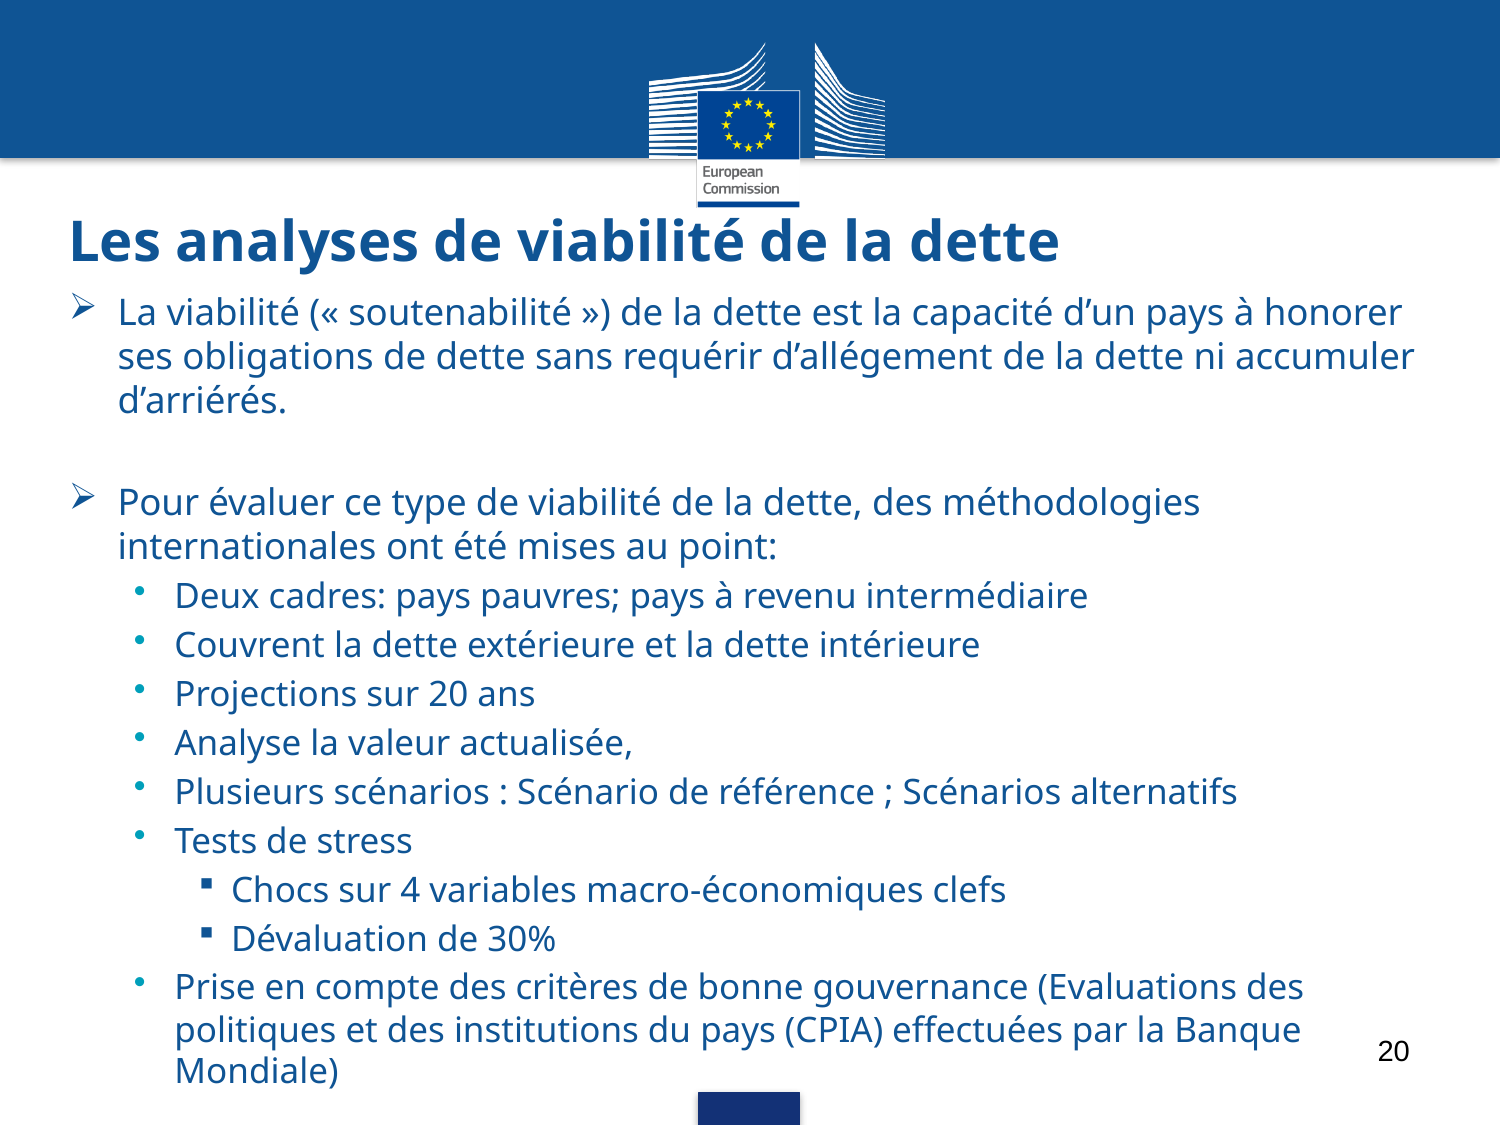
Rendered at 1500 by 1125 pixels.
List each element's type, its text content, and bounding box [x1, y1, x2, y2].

picture [649, 42, 885, 197]
slide_number 20 [1074, 1024, 1426, 1103]
title Les analyses de viabilité de la dette [52, 197, 1404, 281]
list La viabilité (« soutenabilité ») de la dette est la capacité d’un pays à honorer ses obligations de dette sans requérir d’allégement de la dette ni accumuler d’arriérés. Pour évaluer ce type de viabilité de la dette, des méthodologies internationales ont été mises au point: Deux cadres: pays pauvres; pays à revenu intermédiaire Couvrent la dette extérieure et la dette intérieure Projections sur 20 ans Analyse la valeur actualisée, Plusieurs scénarios : Scénario de référence ; Scénarios alternatifs Tests de stress Chocs sur 4 variables macro-économiques clefs Dévaluation de 30% Prise en compte des critères de bonne gouvernance (Evaluations des politiques et des institutions du pays (CPIA) effectuées par la Banque Mondiale) [53, 280, 1450, 1104]
